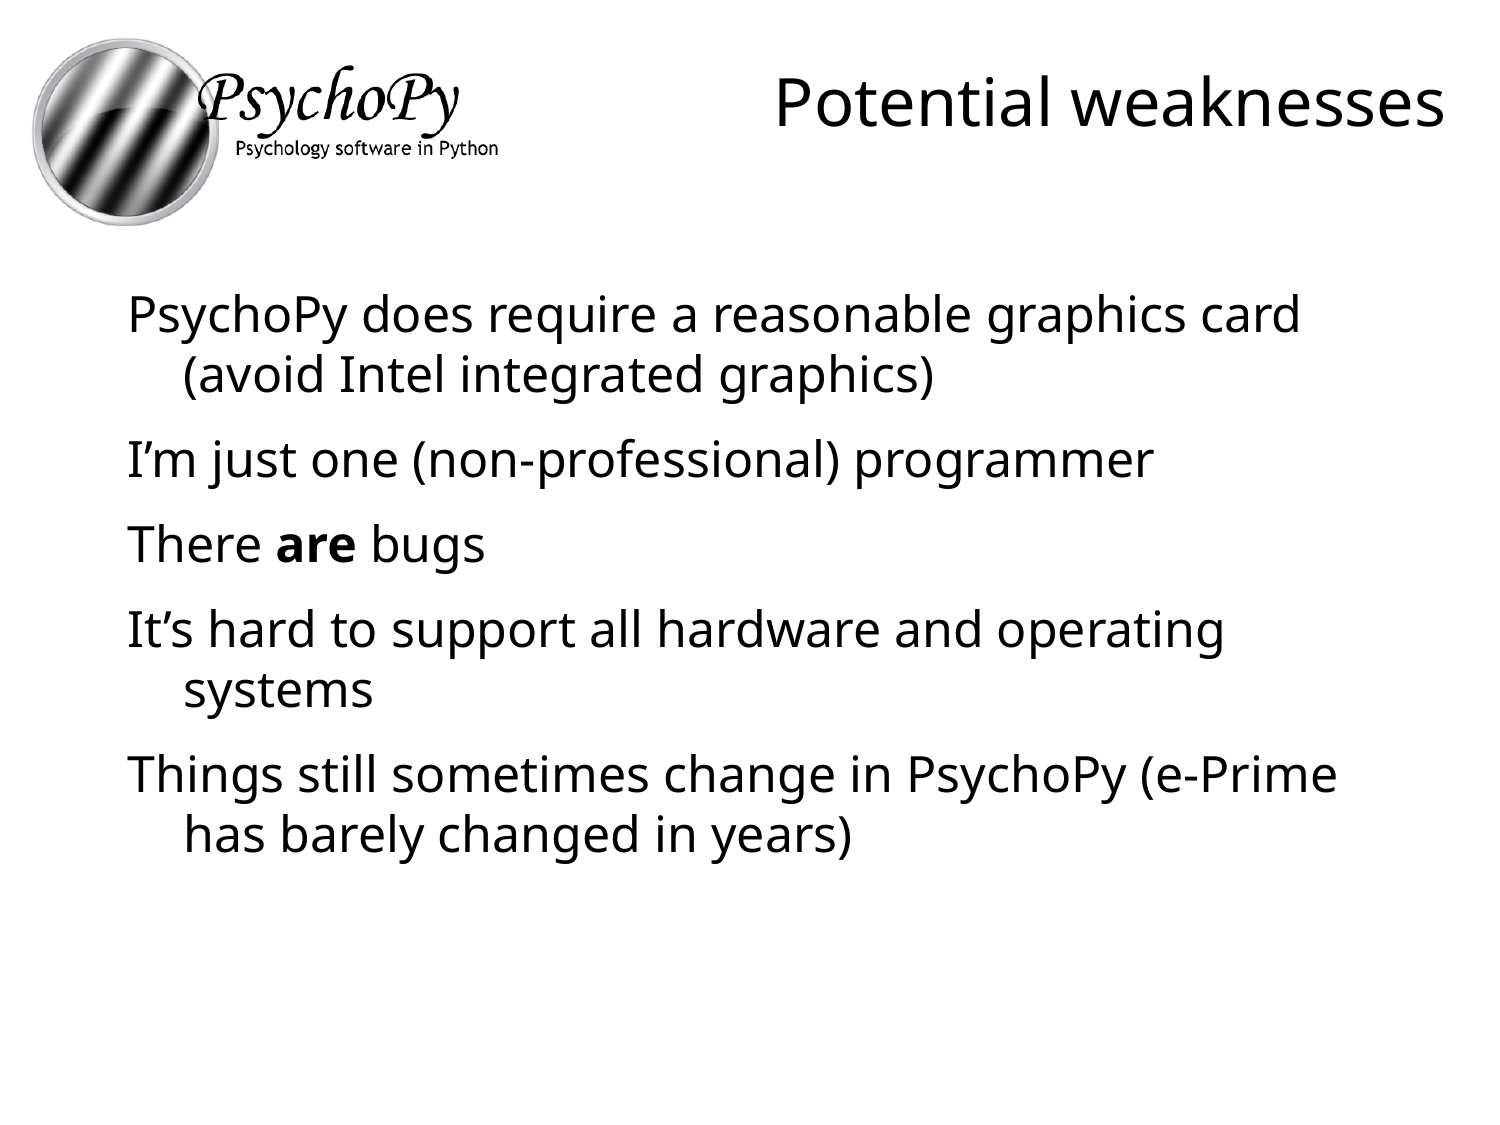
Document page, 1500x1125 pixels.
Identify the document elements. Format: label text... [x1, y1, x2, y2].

picture [29, 35, 546, 230]
list PsychoPy does require a reasonable graphics card (avoid Intel integrated graphics) I’m just one (non-professional) programmer There are bugs It’s hard to support all hardware and operating systems Things still sometimes change in PsychoPy (e-Prime has barely changed in years) [112, 274, 1388, 1001]
title Potential weaknesses [587, 37, 1463, 163]
